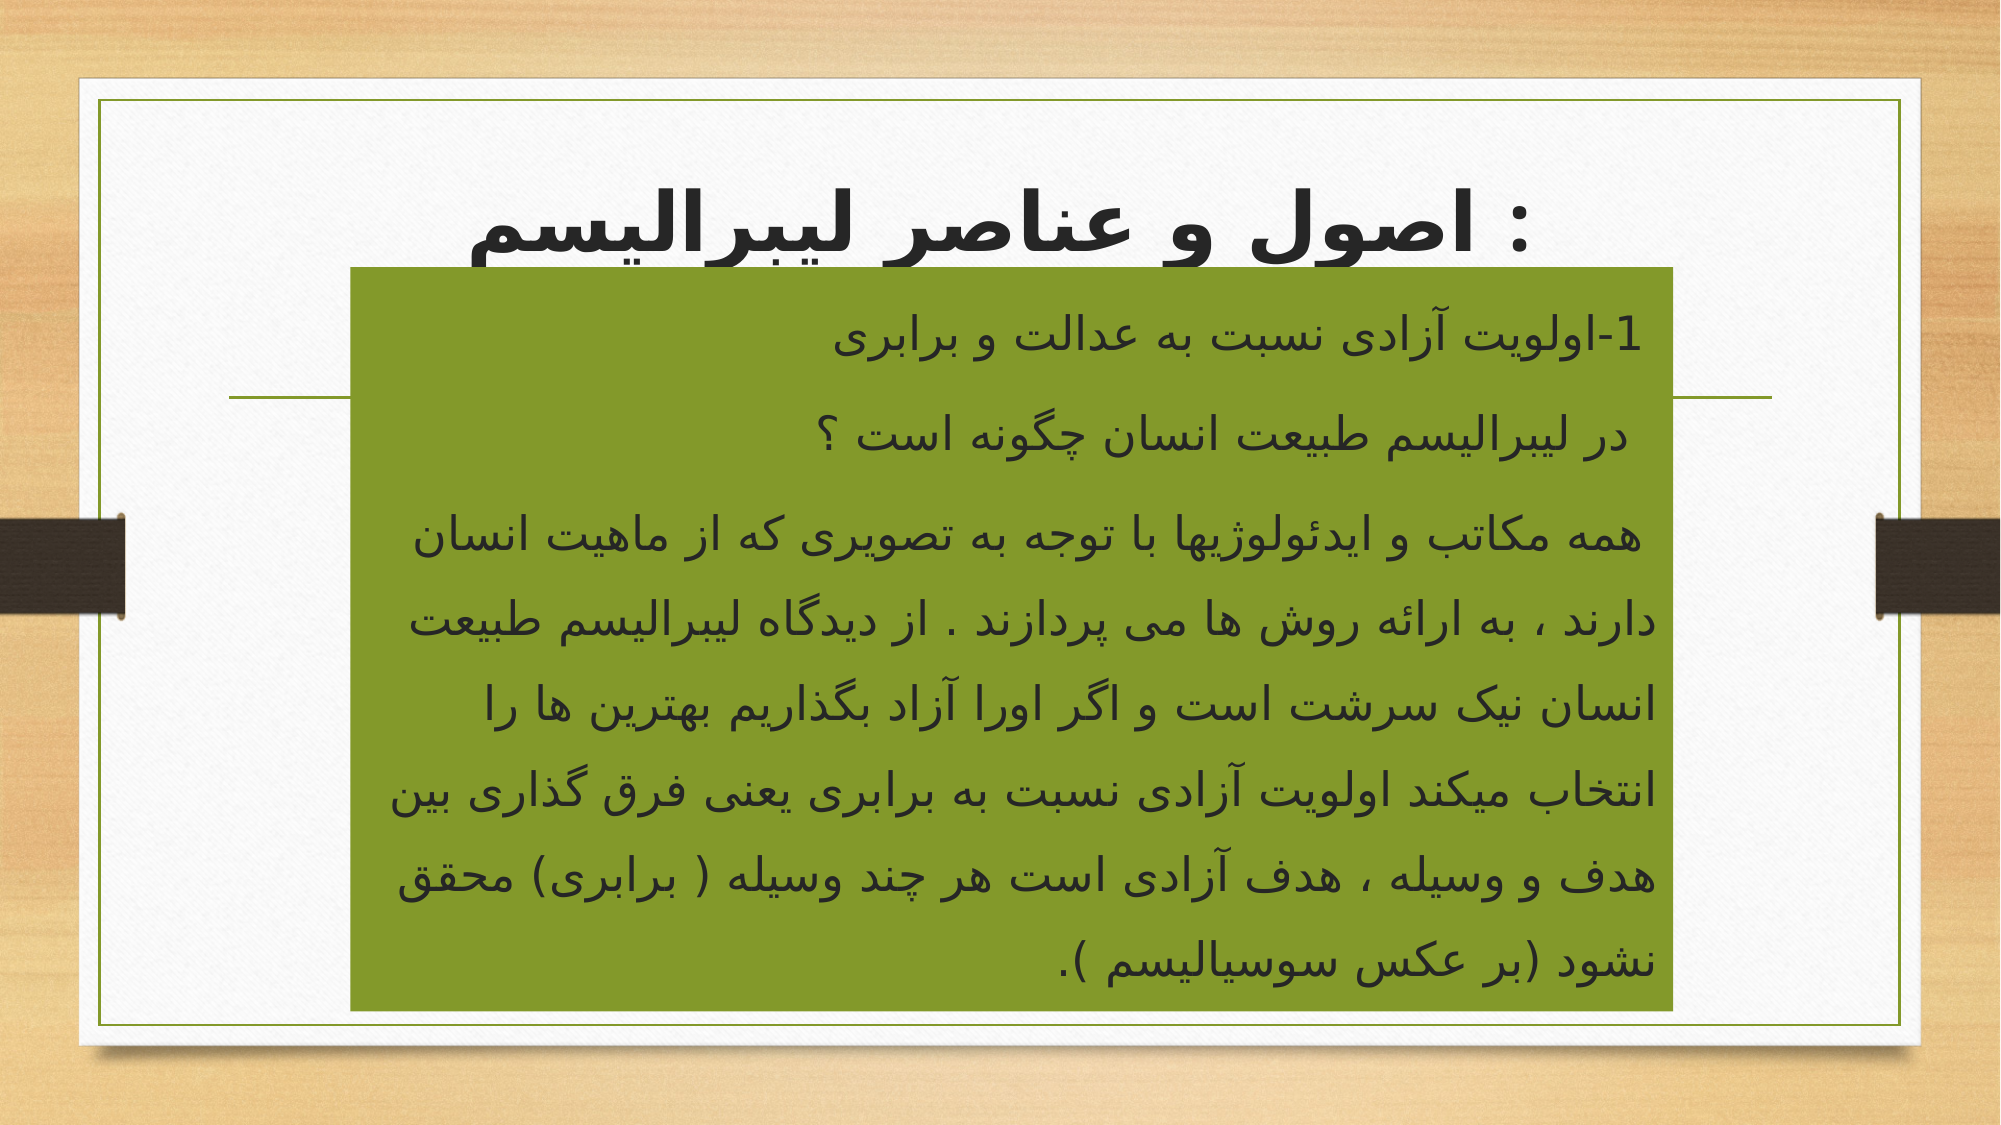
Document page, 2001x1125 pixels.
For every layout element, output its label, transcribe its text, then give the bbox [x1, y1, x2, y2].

list 1-اولویت آزادی نسبت به عدالت و برابری در لیبرالیسم طبیعت انسان چگونه است ؟ همه مکاتب و ایدئولوژیها با توجه به تصویری که از ماهیت انسان دارند ، به ارائه روش ها می پردازند . از دیدگاه لیبرالیسم طبیعت انسان نیک سرشت است و اگر اورا آزاد بگذاریم بهترین ها را انتخاب میکند اولویت آزادی نسبت به برابری یعنی فرق گذاری بین هدف و وسیله ، هدف آزادی است هر چند وسیله ( برابری) محقق نشود (بر عکس سوسیالیسم ). [350, 267, 1674, 1012]
picture [0, 0, 2001, 1125]
title اصول و عناصر لیبرالیسم : [212, 161, 1788, 375]
